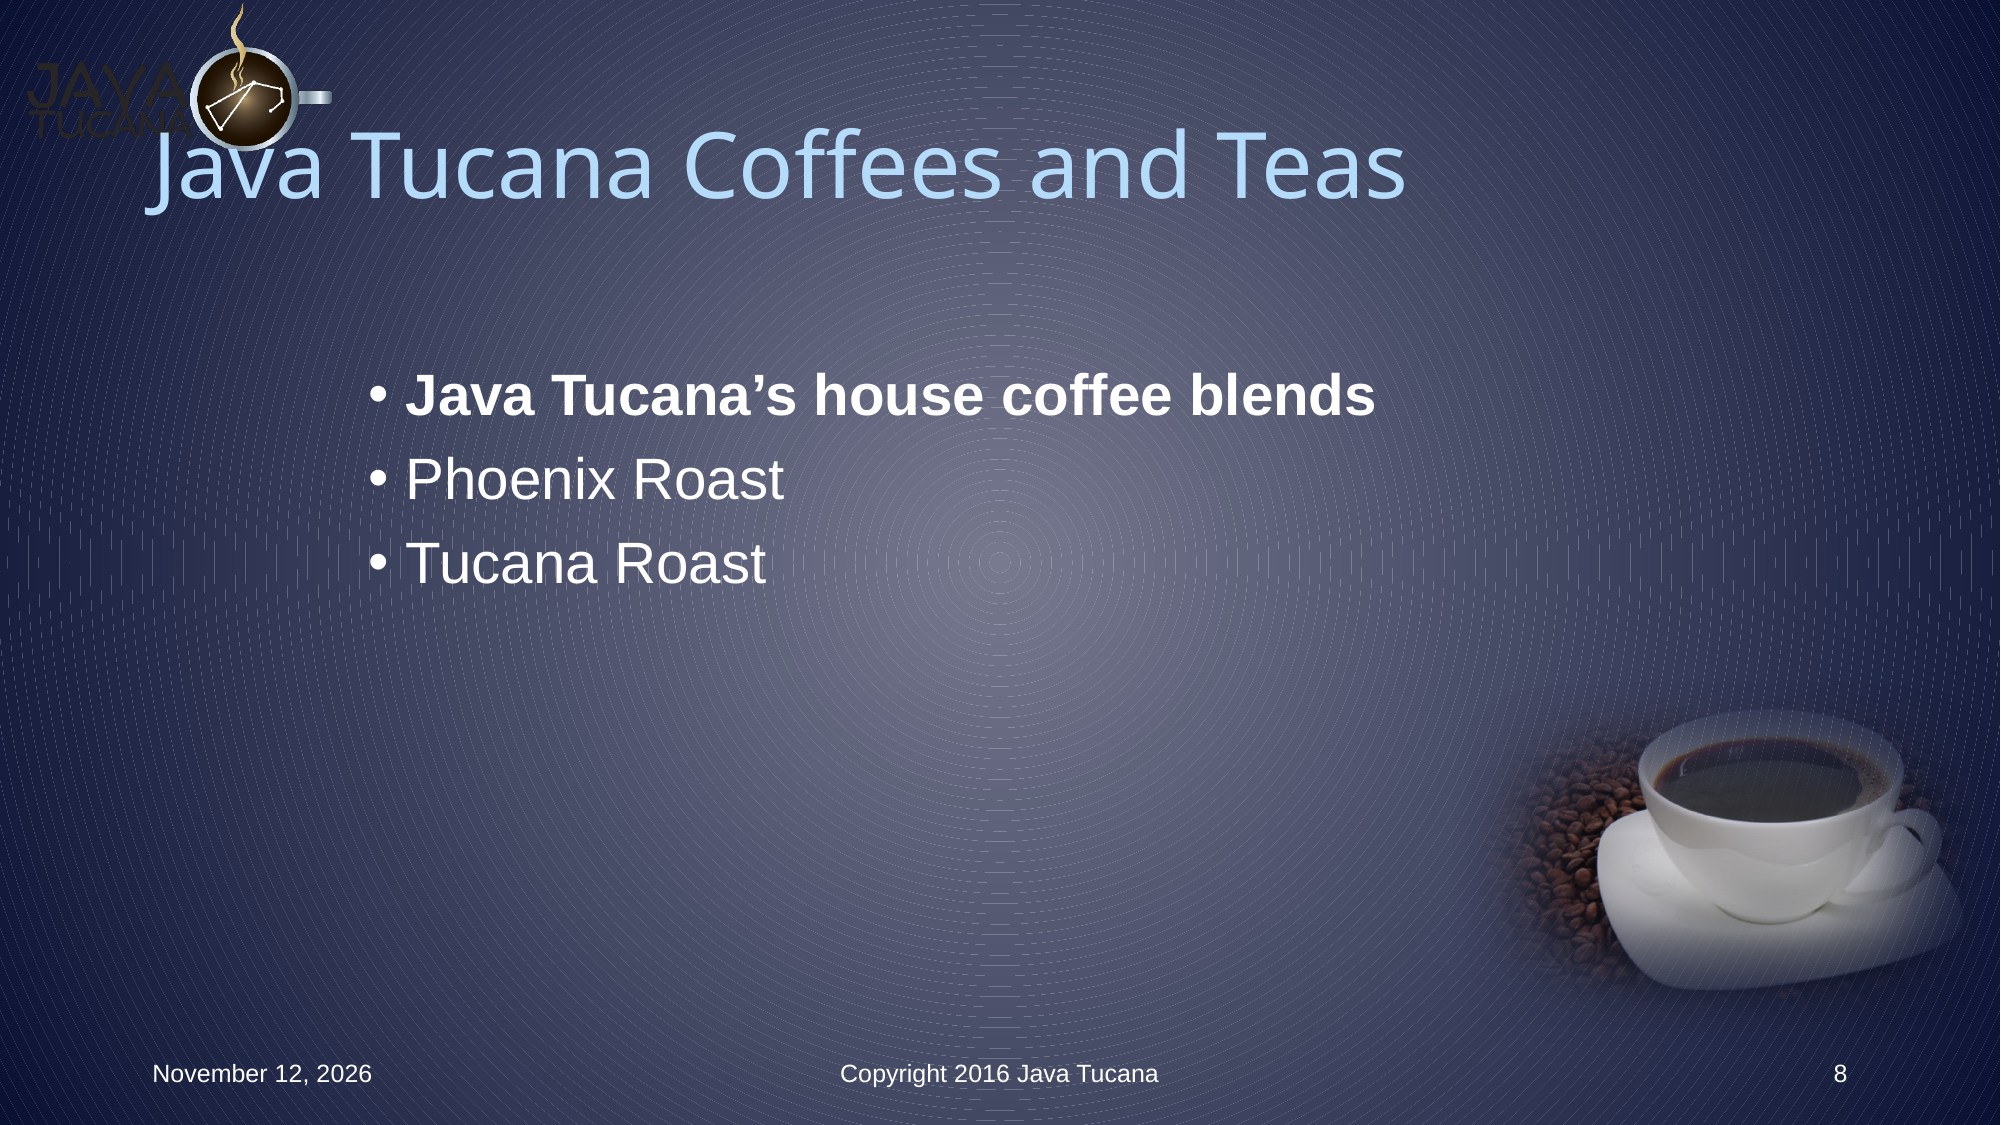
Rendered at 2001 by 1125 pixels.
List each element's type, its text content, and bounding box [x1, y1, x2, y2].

list Java Tucana’s house coffee blends Phoenix Roast Tucana Roast [353, 357, 1657, 1016]
footer Copyright 2016 Java Tucana [662, 1042, 1338, 1103]
picture [1657, 776, 1906, 946]
title Java Tucana Coffees and Teas [137, 59, 1863, 278]
slide_number 8 [1412, 1042, 1863, 1103]
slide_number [137, 1042, 588, 1103]
picture [13, 0, 341, 159]
